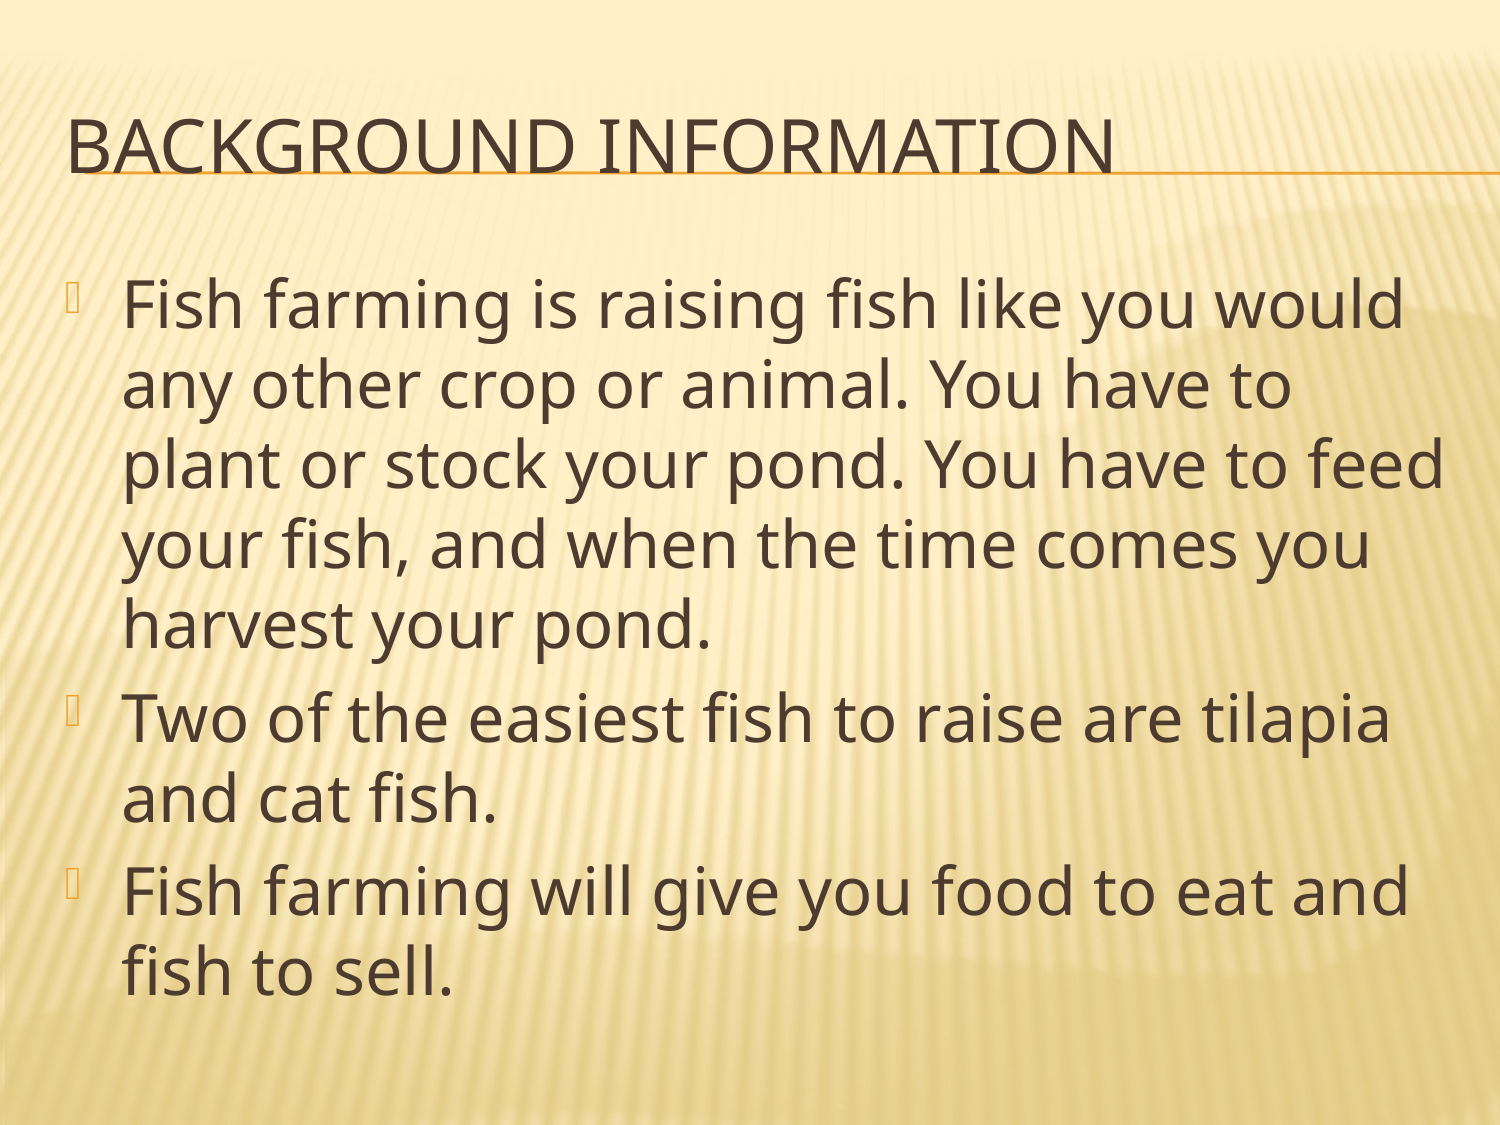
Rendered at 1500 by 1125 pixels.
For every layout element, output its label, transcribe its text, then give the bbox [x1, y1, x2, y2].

title Background information [50, 75, 1475, 213]
list Fish farming is raising fish like you would any other crop or animal. You have to plant or stock your pond. You have to feed your fish, and when the time comes you harvest your pond. Two of the easiest fish to raise are tilapia and cat fish. Fish farming will give you food to eat and fish to sell. [50, 254, 1475, 998]
